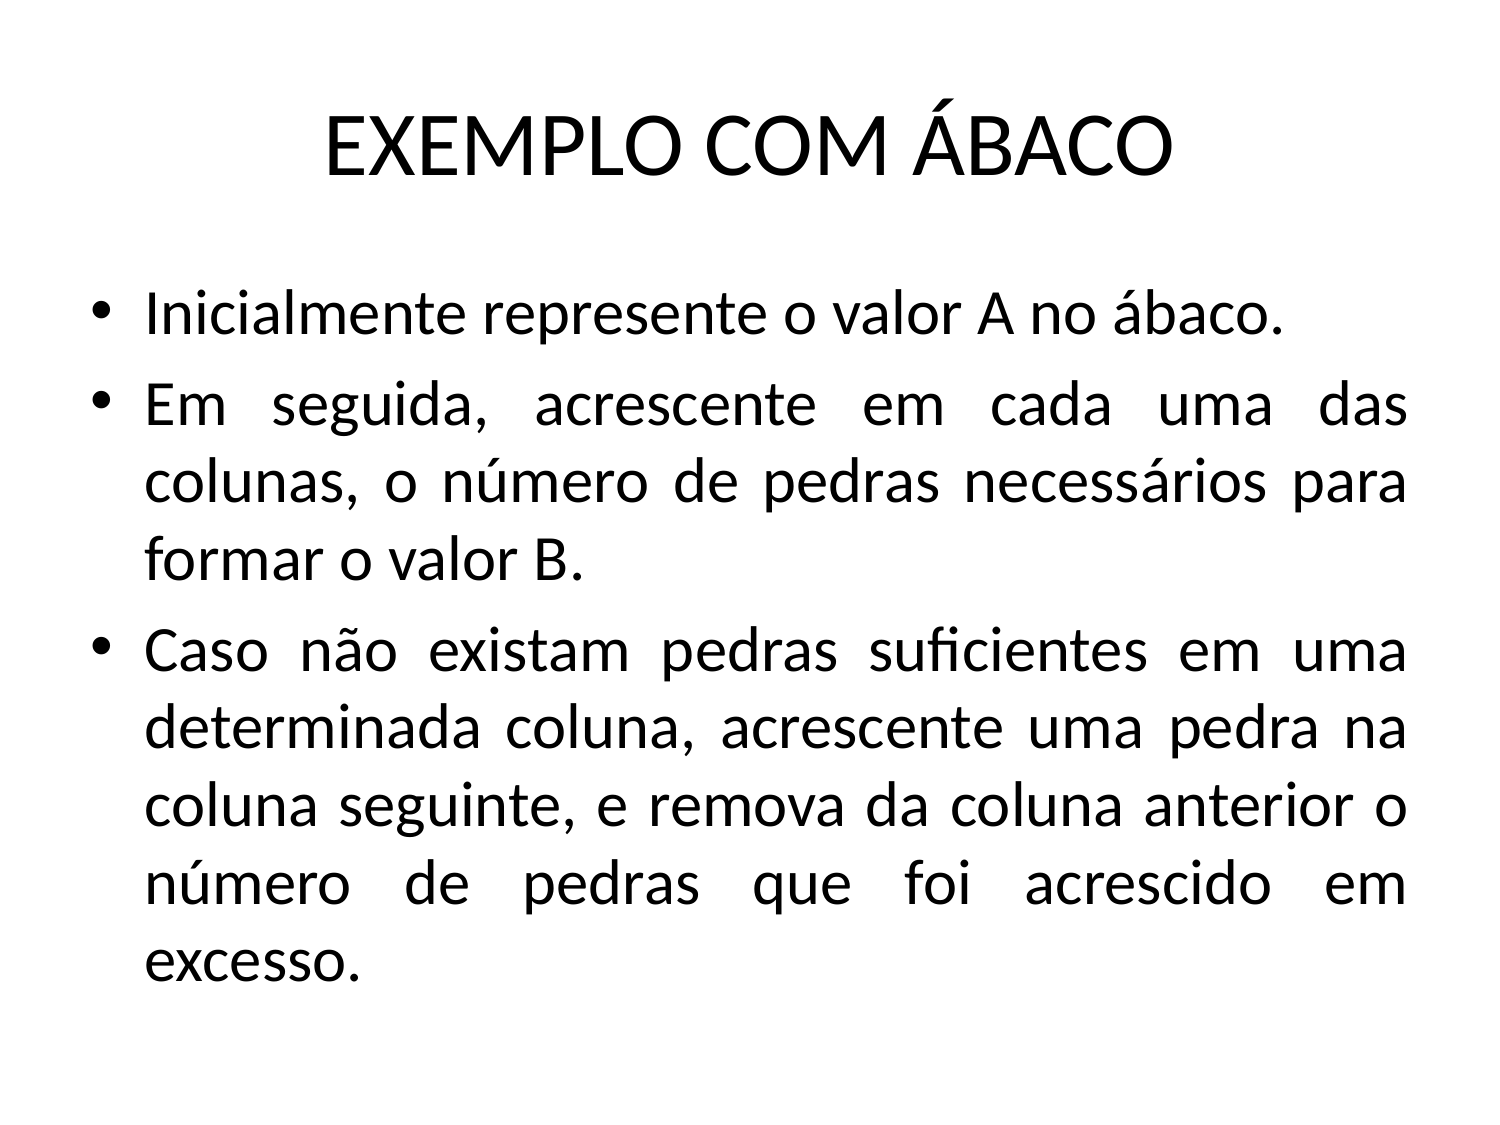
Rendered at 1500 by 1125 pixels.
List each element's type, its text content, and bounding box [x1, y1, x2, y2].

title EXEMPLO COM ÁBACO [75, 45, 1425, 233]
list Inicialmente represente o valor A no ábaco. Em seguida, acrescente em cada uma das colunas, o número de pedras necessários para formar o valor B. Caso não existam pedras suficientes em uma determinada coluna, acrescente uma pedra na coluna seguinte, e remova da coluna anterior o número de pedras que foi acrescido em excesso. [75, 262, 1425, 1005]
